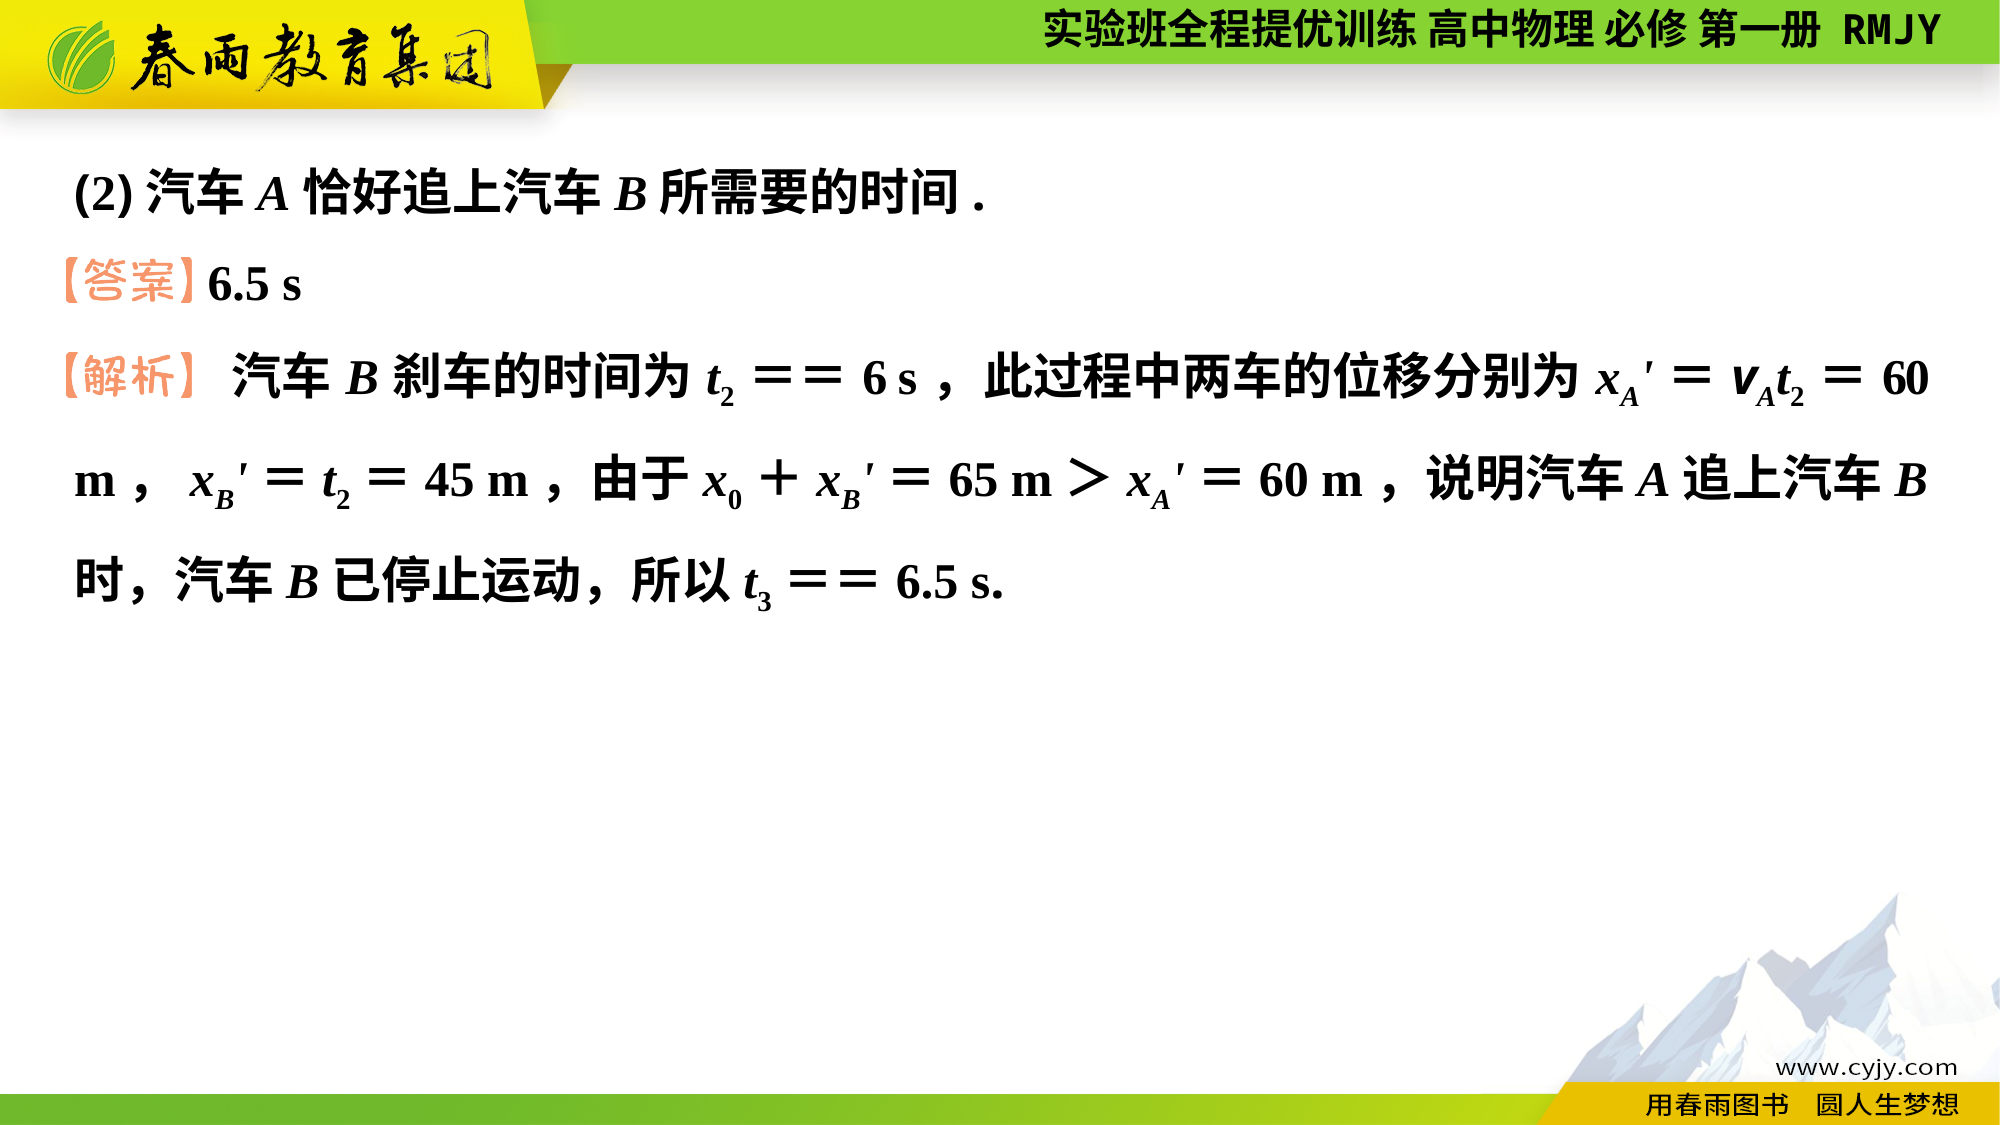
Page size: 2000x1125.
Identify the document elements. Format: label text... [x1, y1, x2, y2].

list (2)汽车A恰好追上汽车B所需要的时间. [59, 122, 1944, 217]
picture [0, 0, 2000, 1125]
text_box 6.5 s [192, 243, 317, 318]
